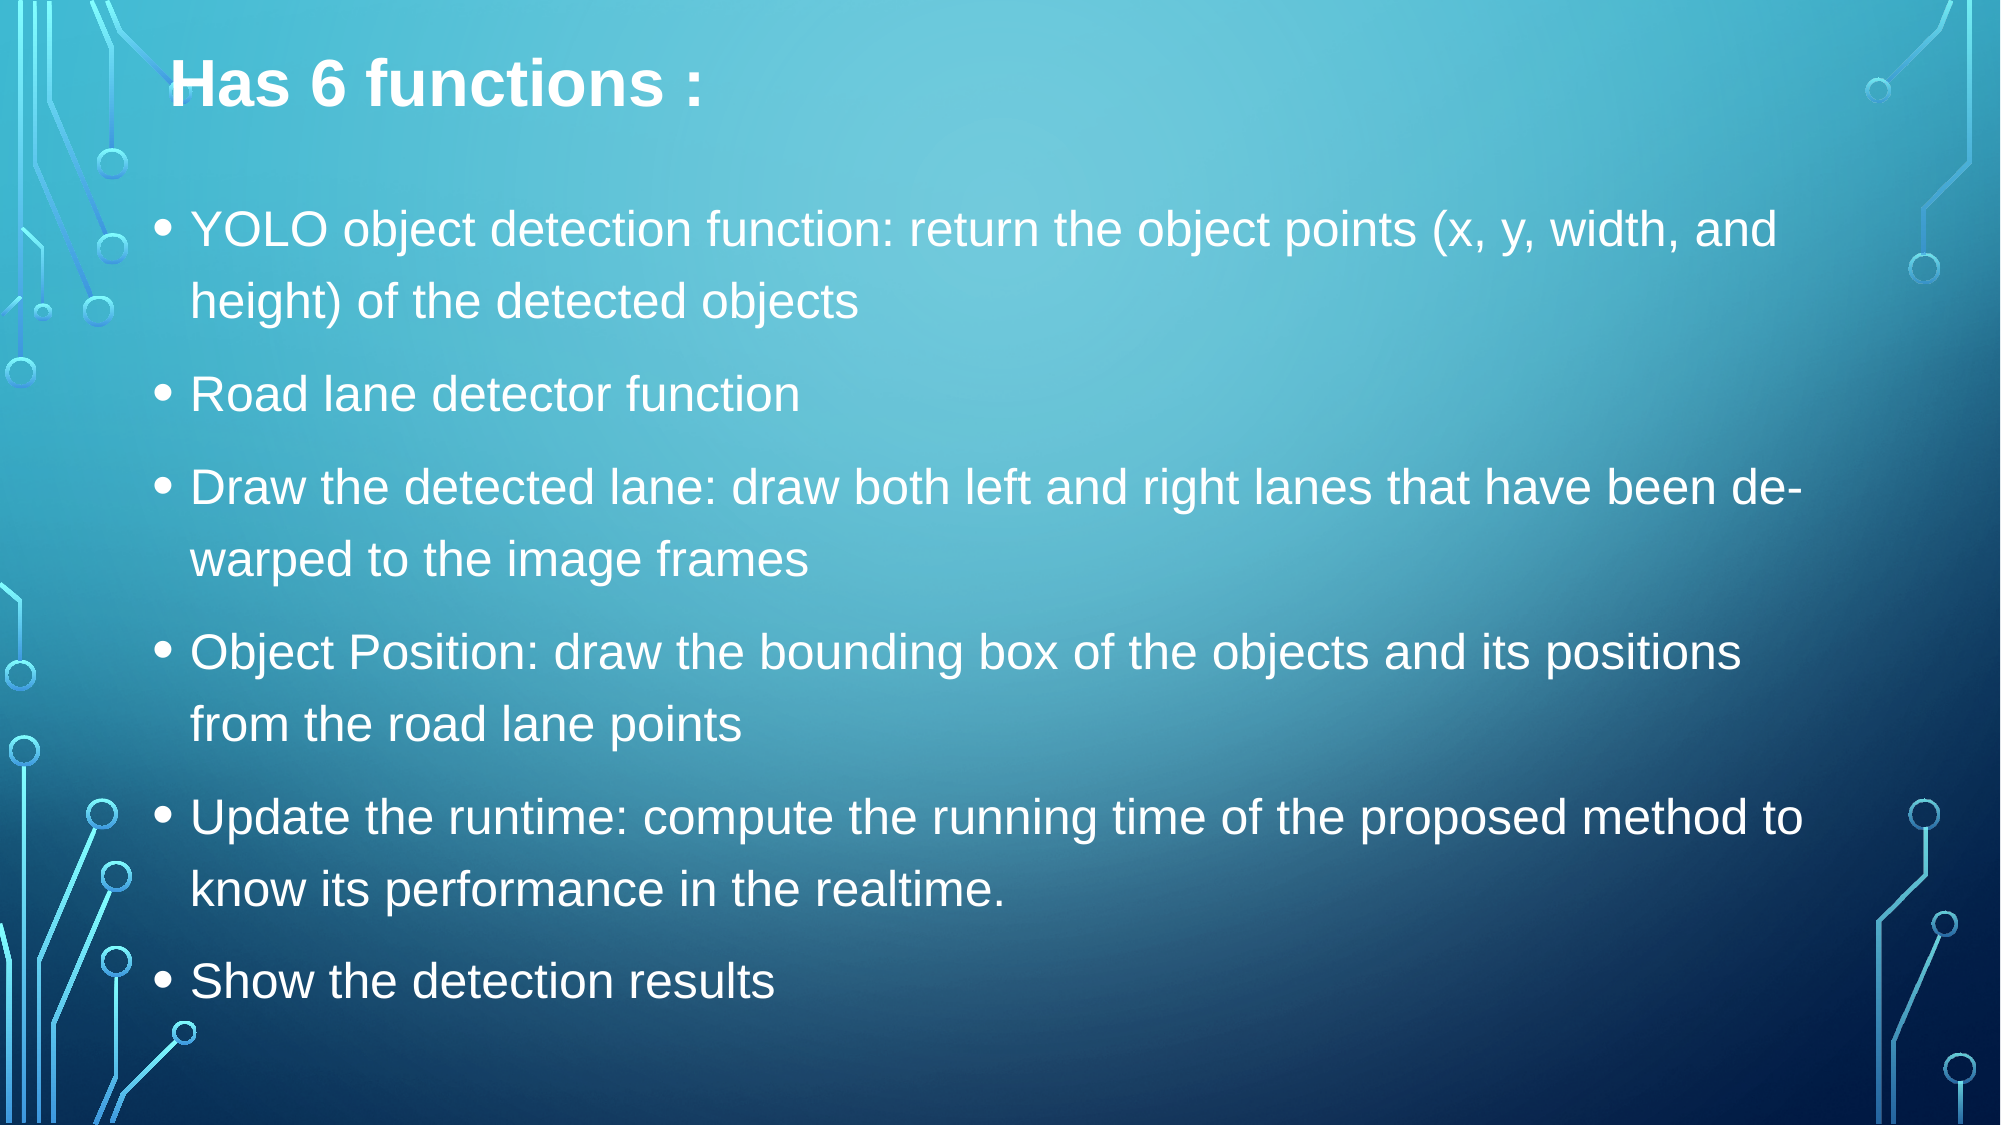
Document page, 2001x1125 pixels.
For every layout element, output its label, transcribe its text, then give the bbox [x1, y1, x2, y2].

list YOLO object detection function: return the object points (x, y, width, and height) of the detected objects Road lane detector function Draw the detected lane: draw both left and right lanes that have been de-warped to the image frames Object Position: draw the bounding box of the objects and its positions from the road lane points Update the runtime: compute the running time of the proposed method to know its performance in the realtime. Show the detection results [137, 177, 1863, 1100]
text_box Has 6 functions : [154, 32, 1285, 127]
